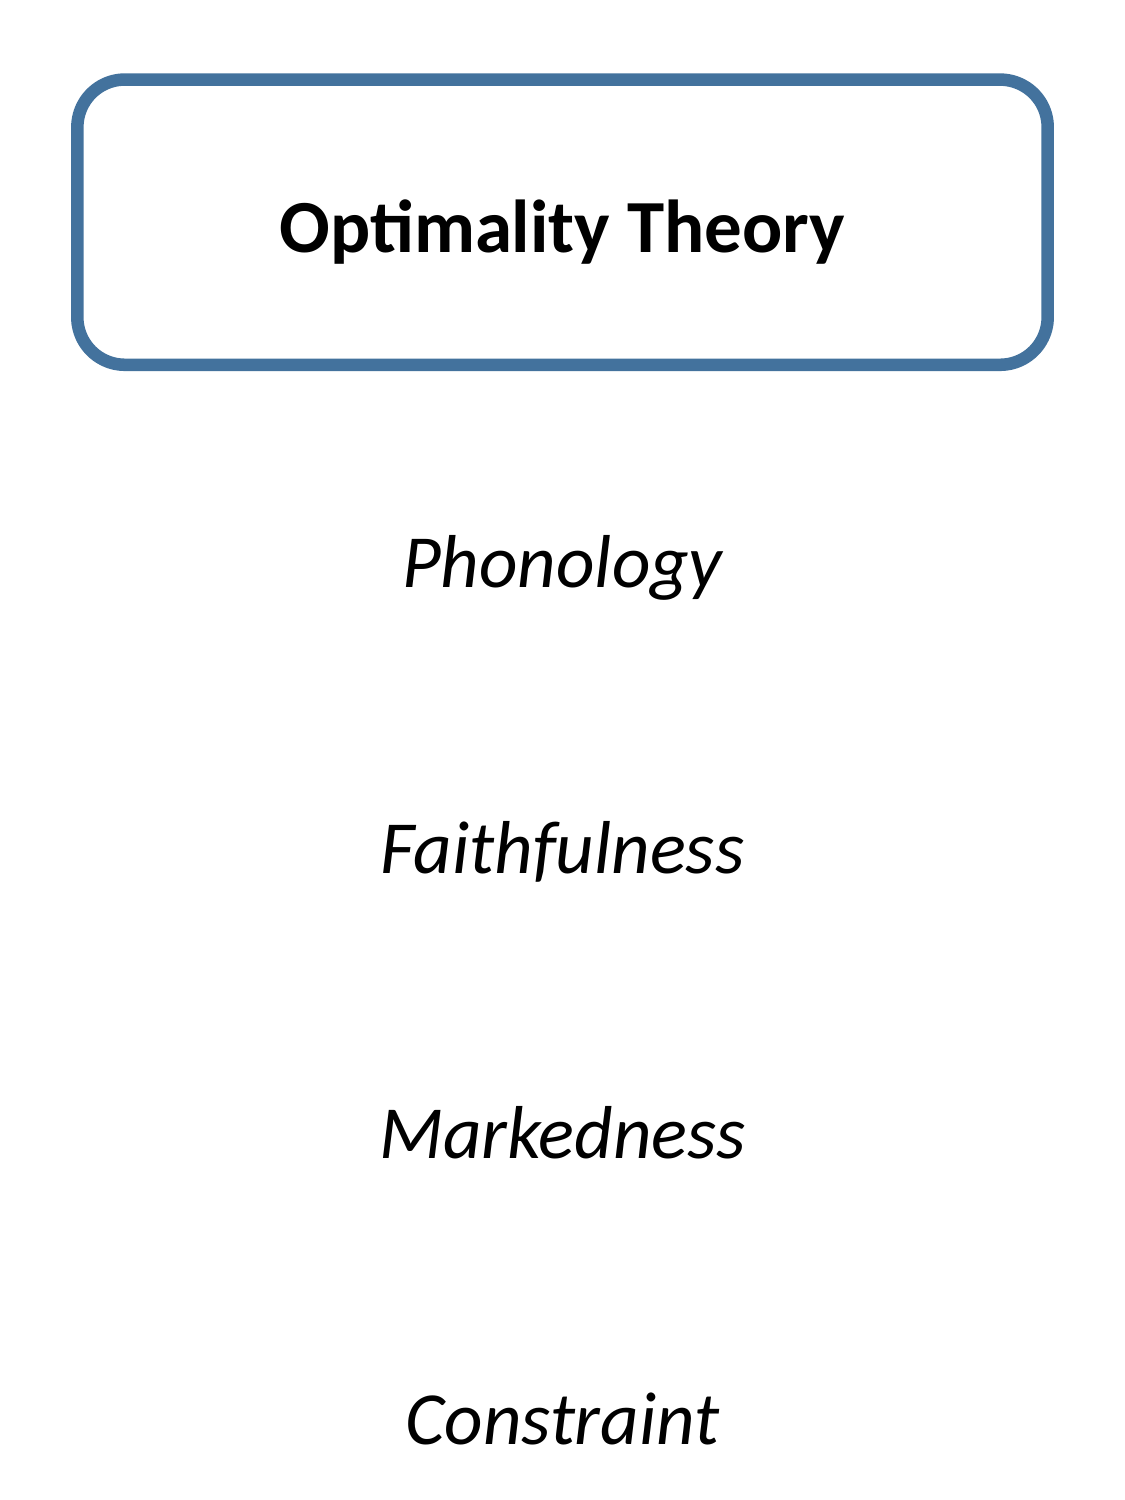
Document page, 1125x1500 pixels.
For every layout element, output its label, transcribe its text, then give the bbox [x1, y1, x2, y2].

text_box Optimality Theory [76, 78, 1049, 366]
list Phonology Faithfulness Markedness Constraint [77, 399, 1048, 1352]
